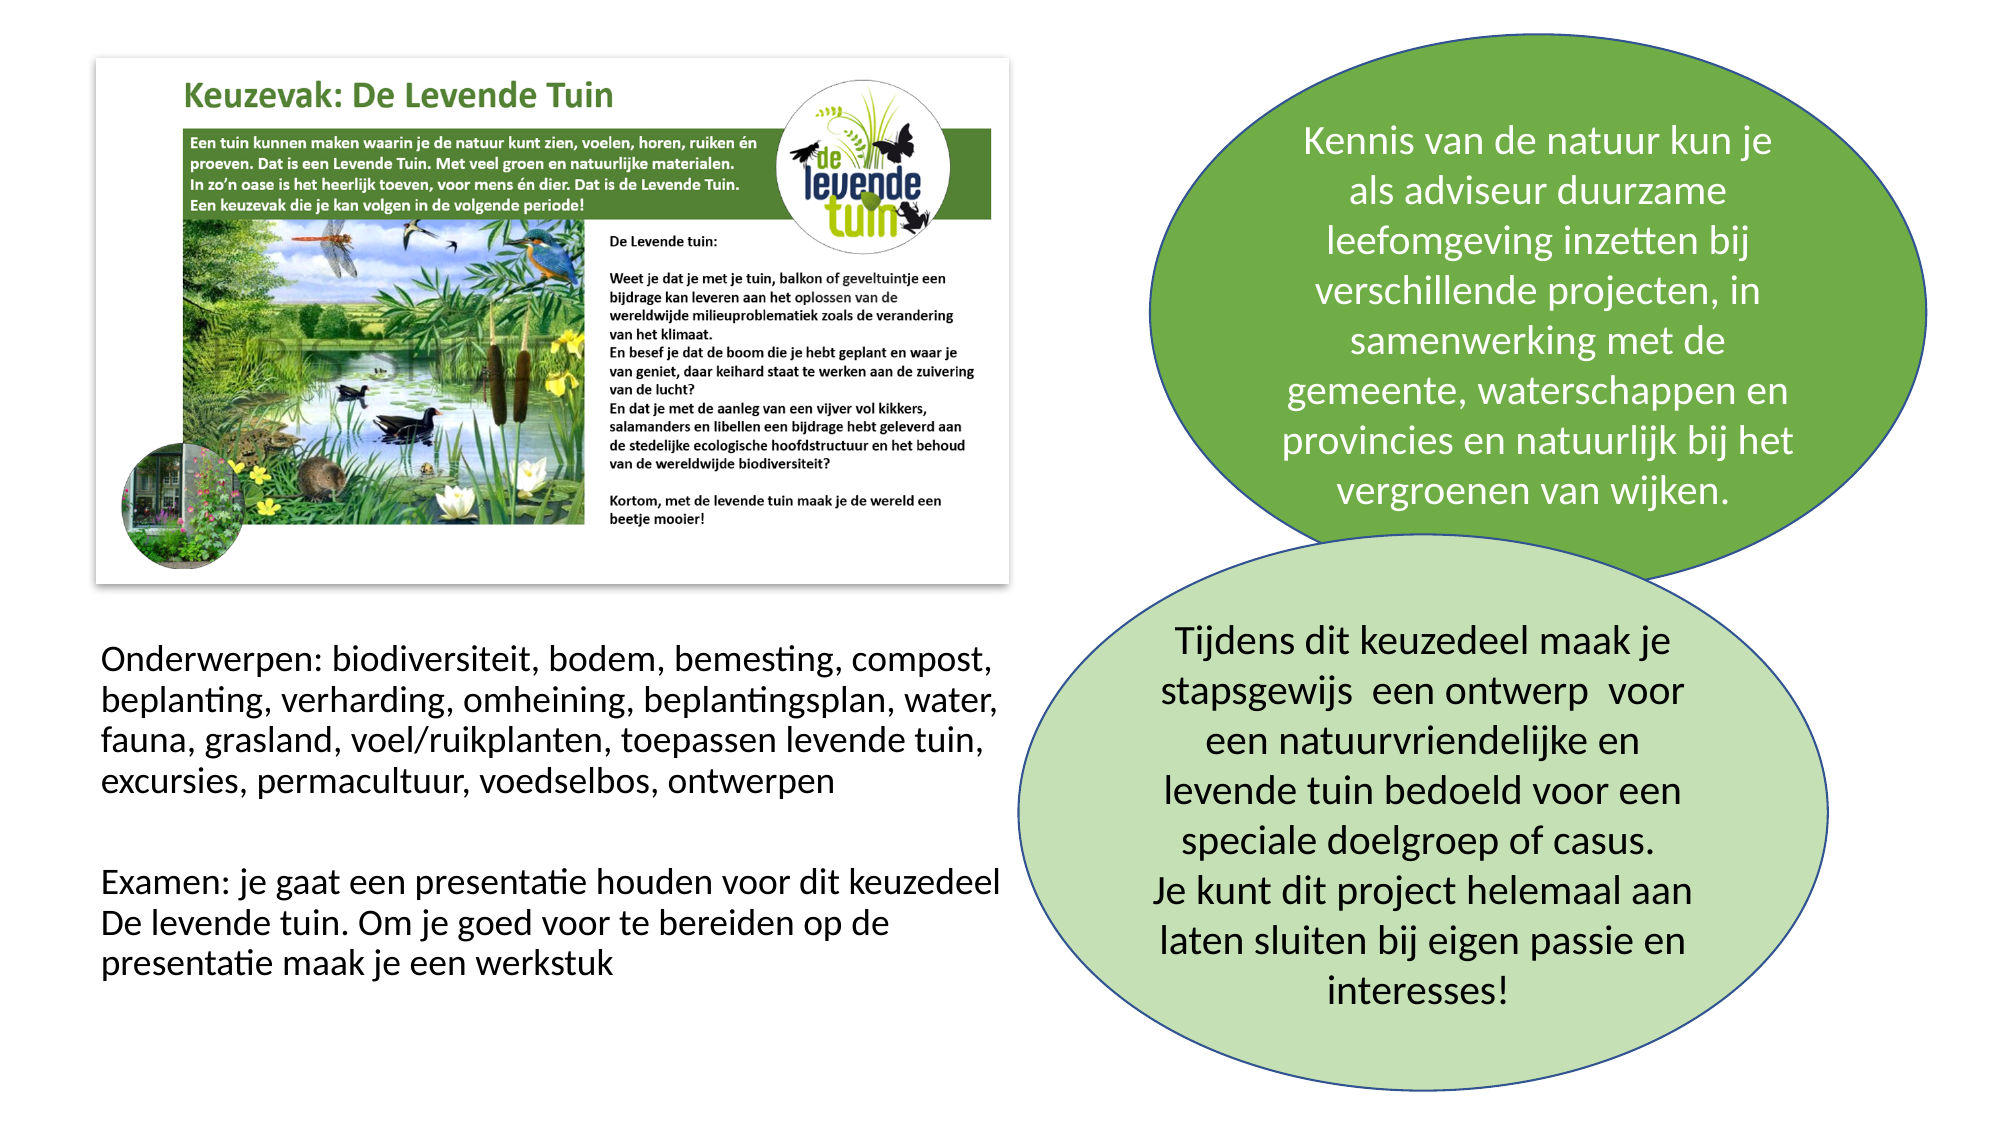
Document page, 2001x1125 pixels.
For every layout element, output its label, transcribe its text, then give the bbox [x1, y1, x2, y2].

text_box Tijdens dit keuzedeel maak je stapsgewijs een ontwerp voor een natuurvriendelijke en levende tuin bedoeld voor een speciale doelgroep of casus. Je kunt dit project helemaal aan laten sluiten bij eigen passie en interesses! [1017, 533, 1829, 1092]
text_box Kennis van de natuur kun je als adviseur duurzame leefomgeving inzetten bij verschillende projecten, in samenwerking met de gemeente, waterschappen en provincies en natuurlijk bij het vergroenen van wijken. [1148, 33, 1928, 580]
text_box Onderwerpen: biodiversiteit, bodem, bemesting, compost, beplanting, verharding, omheining, beplantingsplan, water, fauna, grasland, voel/ruikplanten, toepassen levende tuin, excursies, permacultuur, voedselbos, ontwerpen Examen: je gaat een presentatie houden voor dit keuzedeel De levende tuin. Om je goed voor te bereiden op de presentatie maak je een werkstuk [85, 556, 1019, 1053]
picture [110, 72, 995, 570]
